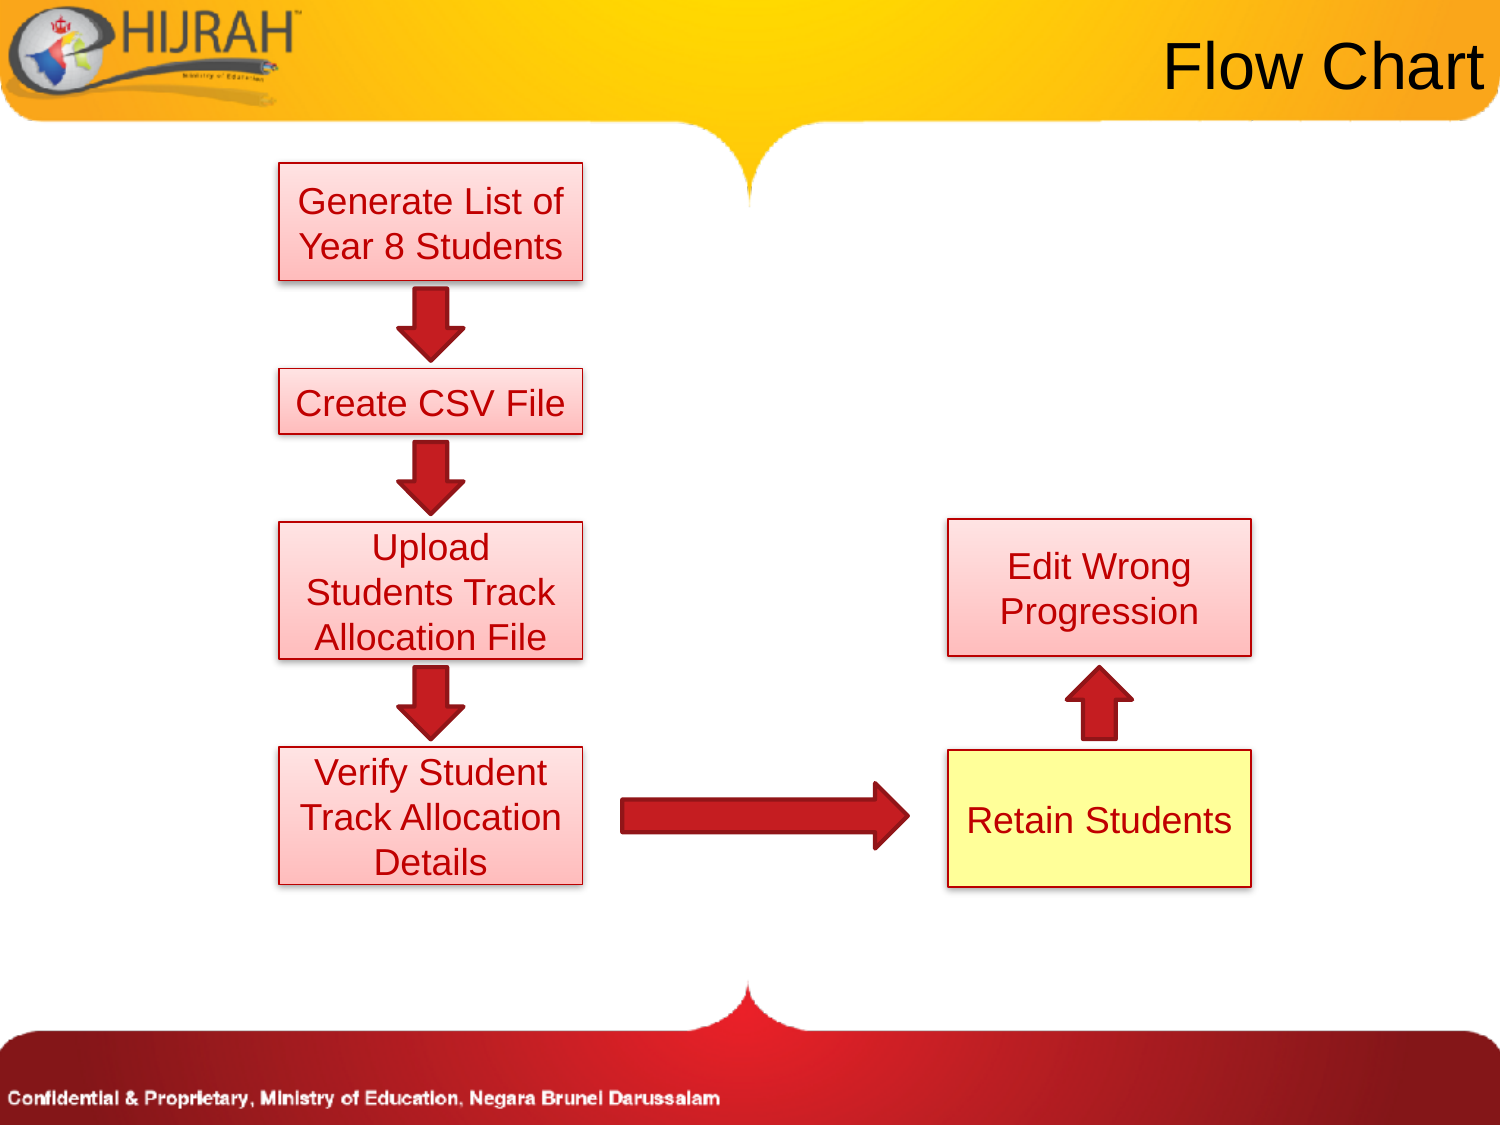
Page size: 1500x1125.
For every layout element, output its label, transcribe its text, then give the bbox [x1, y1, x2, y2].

text_box [1064, 664, 1135, 742]
title Flow Chart [324, 0, 1500, 126]
text_box Verify Student Track Allocation Details [278, 746, 583, 885]
text_box Create CSV File [278, 368, 583, 435]
text_box Retain Students [947, 749, 1252, 888]
text_box Edit Wrong Progression [947, 518, 1252, 657]
text_box [396, 286, 466, 363]
text_box Upload Students Track Allocation File [278, 521, 583, 660]
text_box [396, 665, 466, 742]
picture [0, 0, 1500, 1125]
text_box [620, 781, 910, 851]
text_box Generate List of Year 8 Students [278, 162, 583, 281]
text_box [396, 441, 466, 517]
